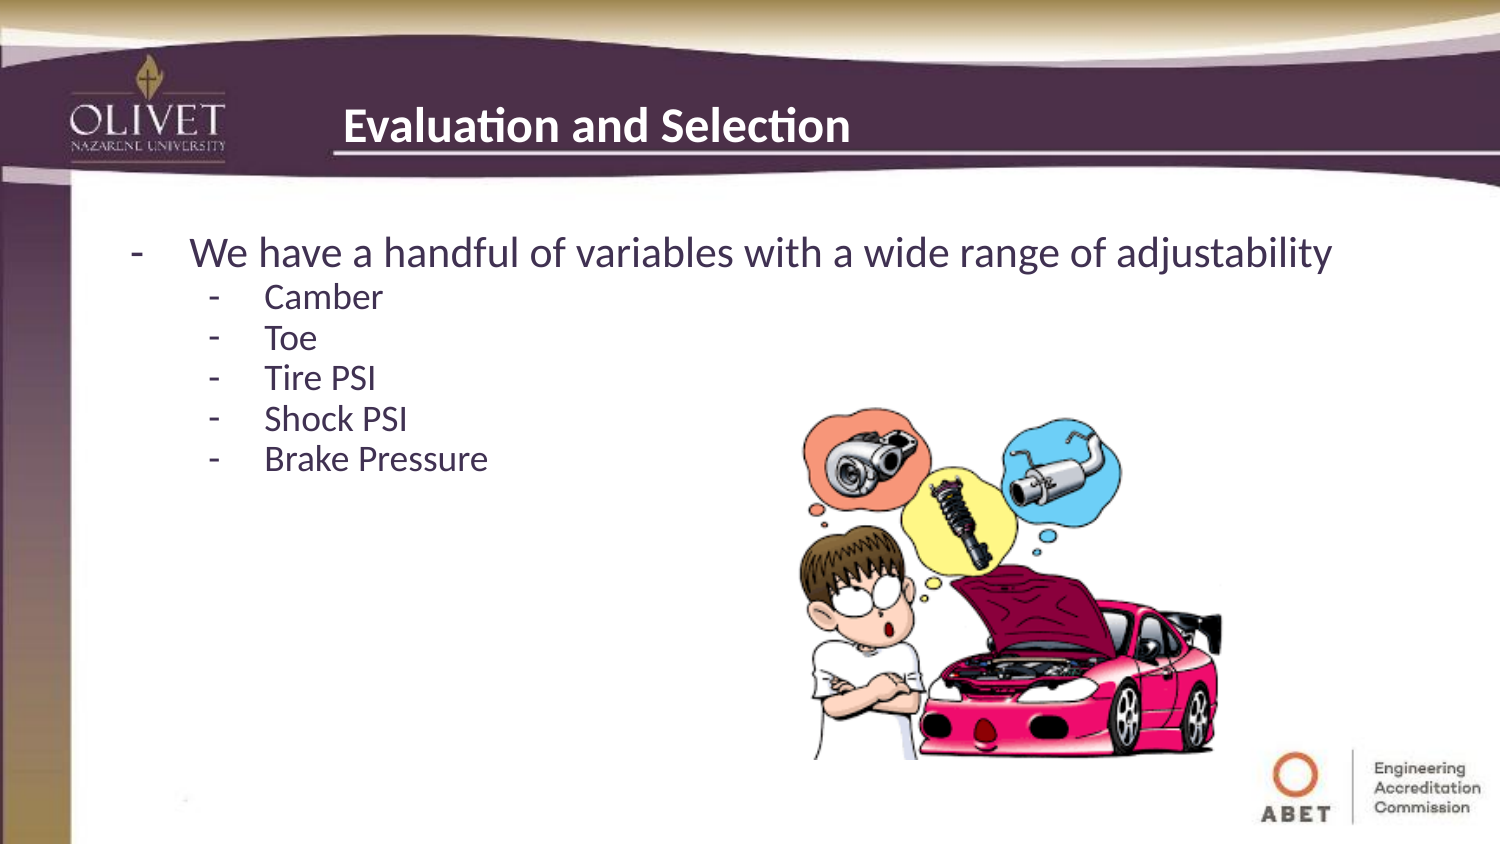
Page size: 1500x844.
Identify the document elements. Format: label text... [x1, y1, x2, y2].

title Evaluation and Selection [331, 44, 1397, 208]
list We have a handful of variables with a wide range of adjustability Camber Toe Tire PSI Shock PSI Brake Pressure [103, 224, 1397, 760]
picture [0, 0, 1500, 844]
